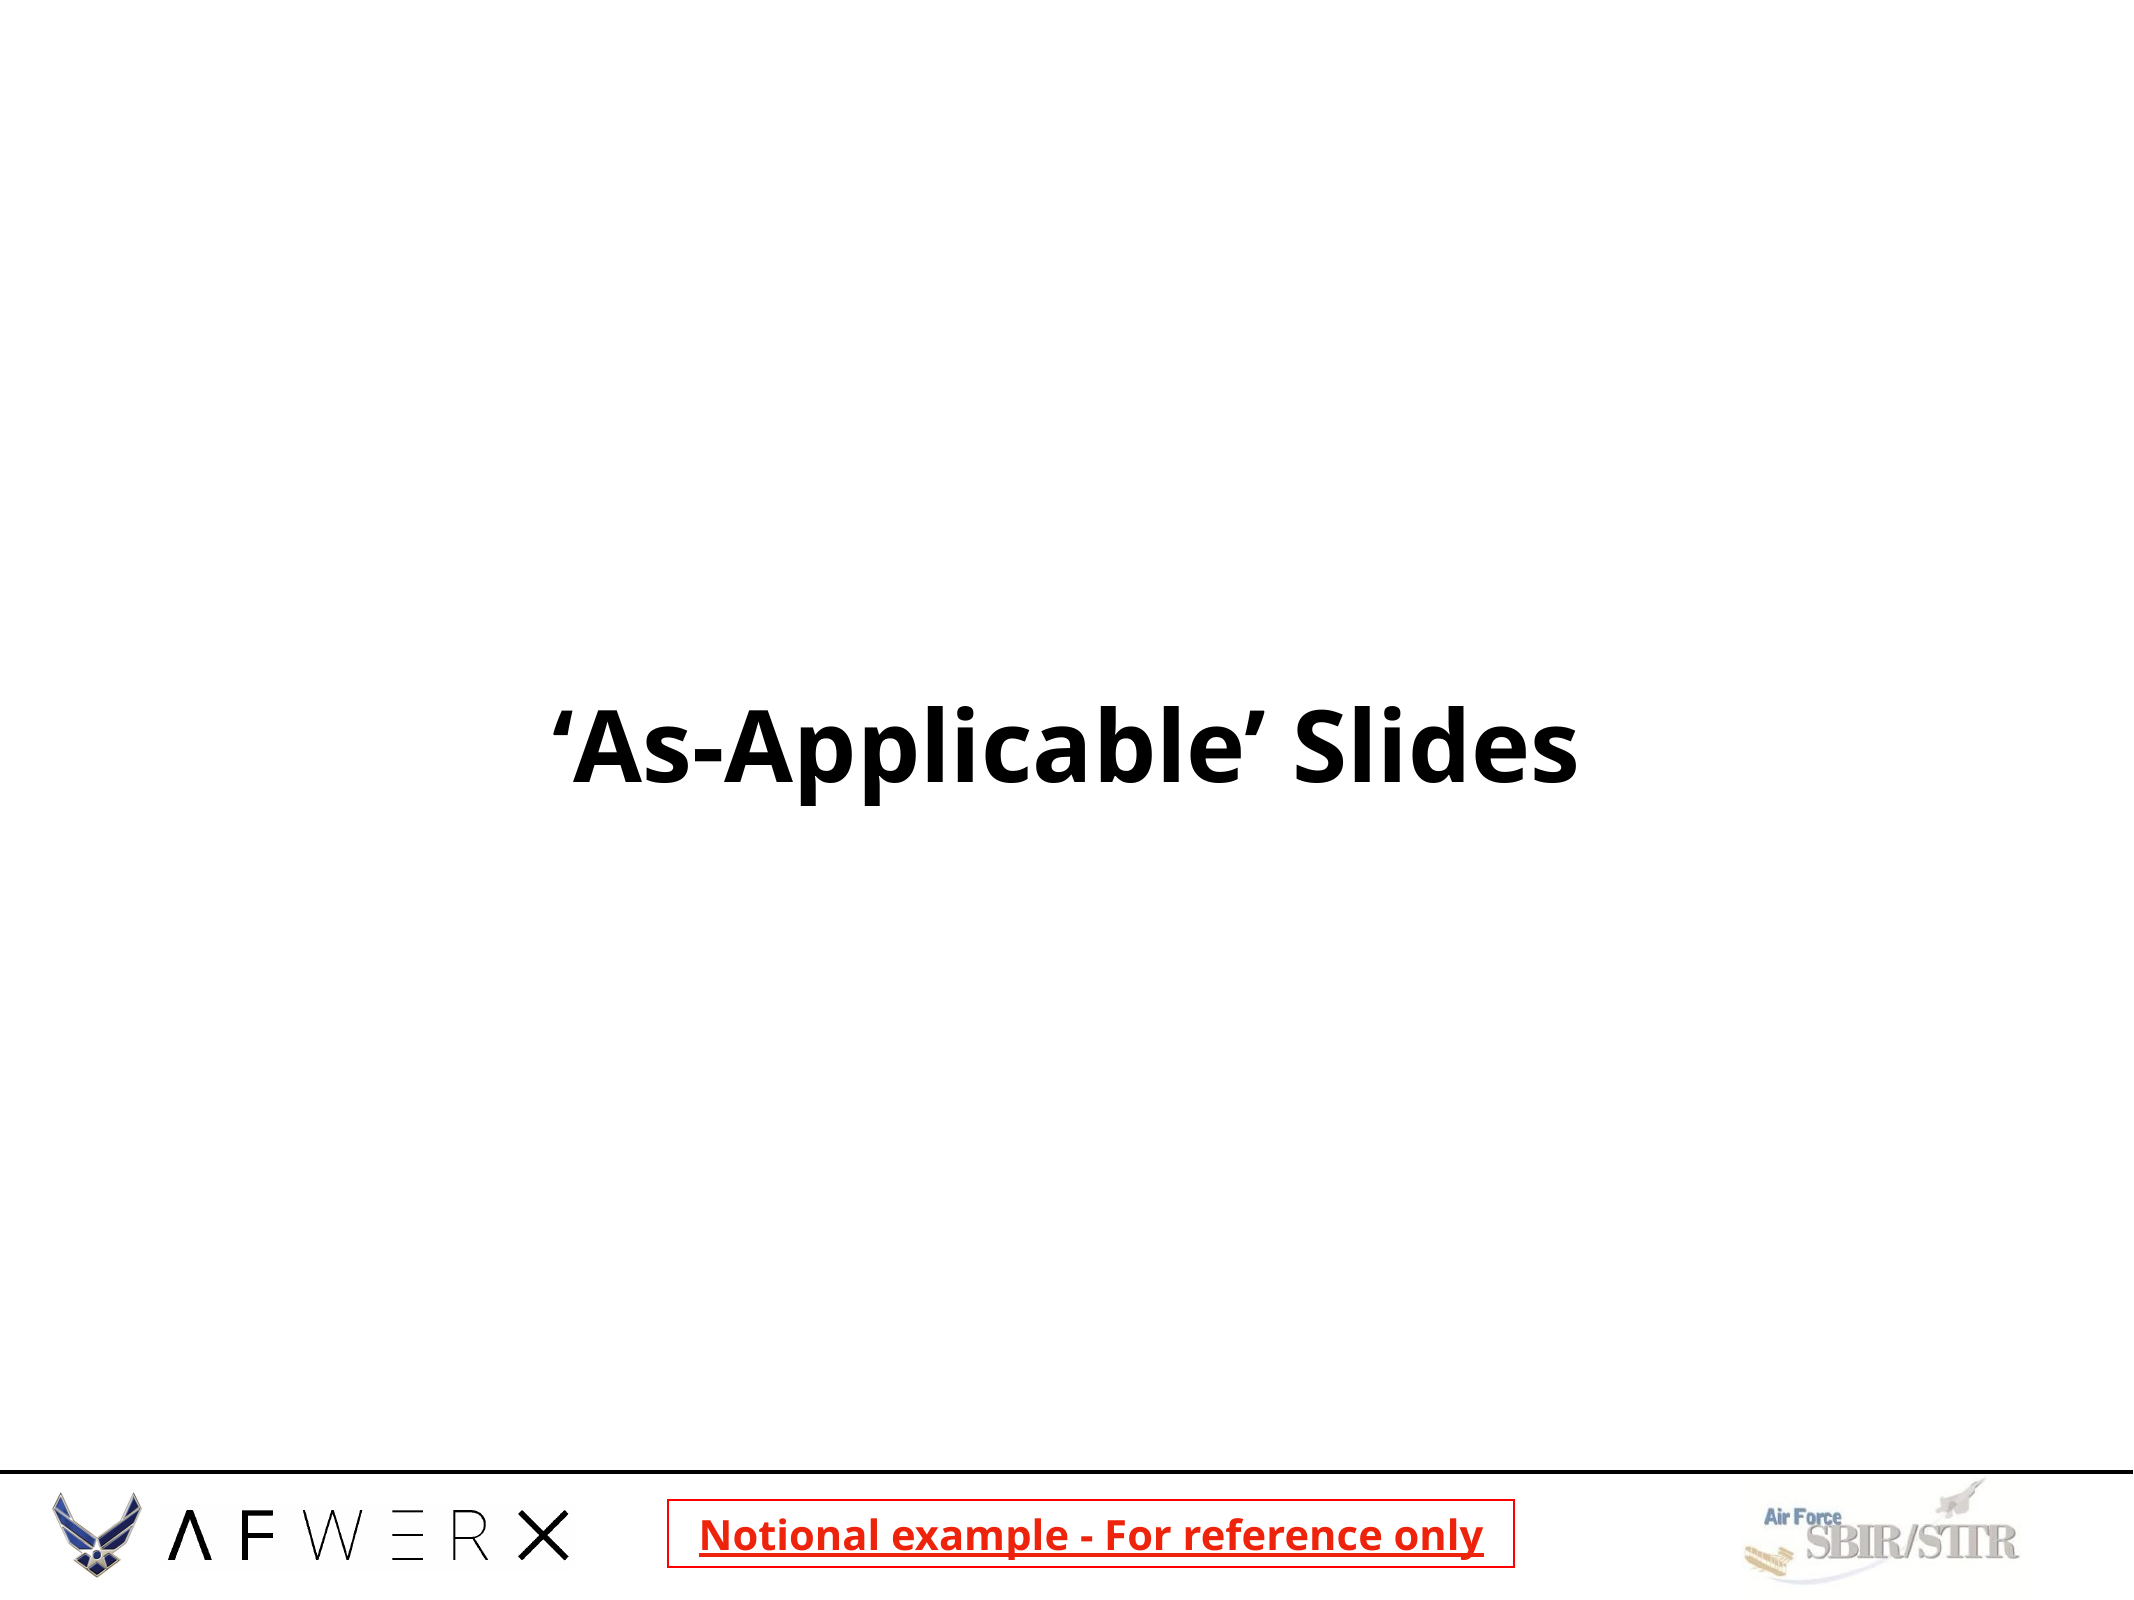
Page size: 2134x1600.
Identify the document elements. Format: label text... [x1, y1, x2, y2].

picture [43, 1483, 151, 1587]
text_box Most Phase I companies do have these costs. Provide estimates and top-level details of your estimated travel costs. (The actual values are likely to be different than these estimates, and that is okay.) [1741, 1474, 2024, 1600]
title ‘As-Applicable’ Slides [207, 268, 1926, 811]
